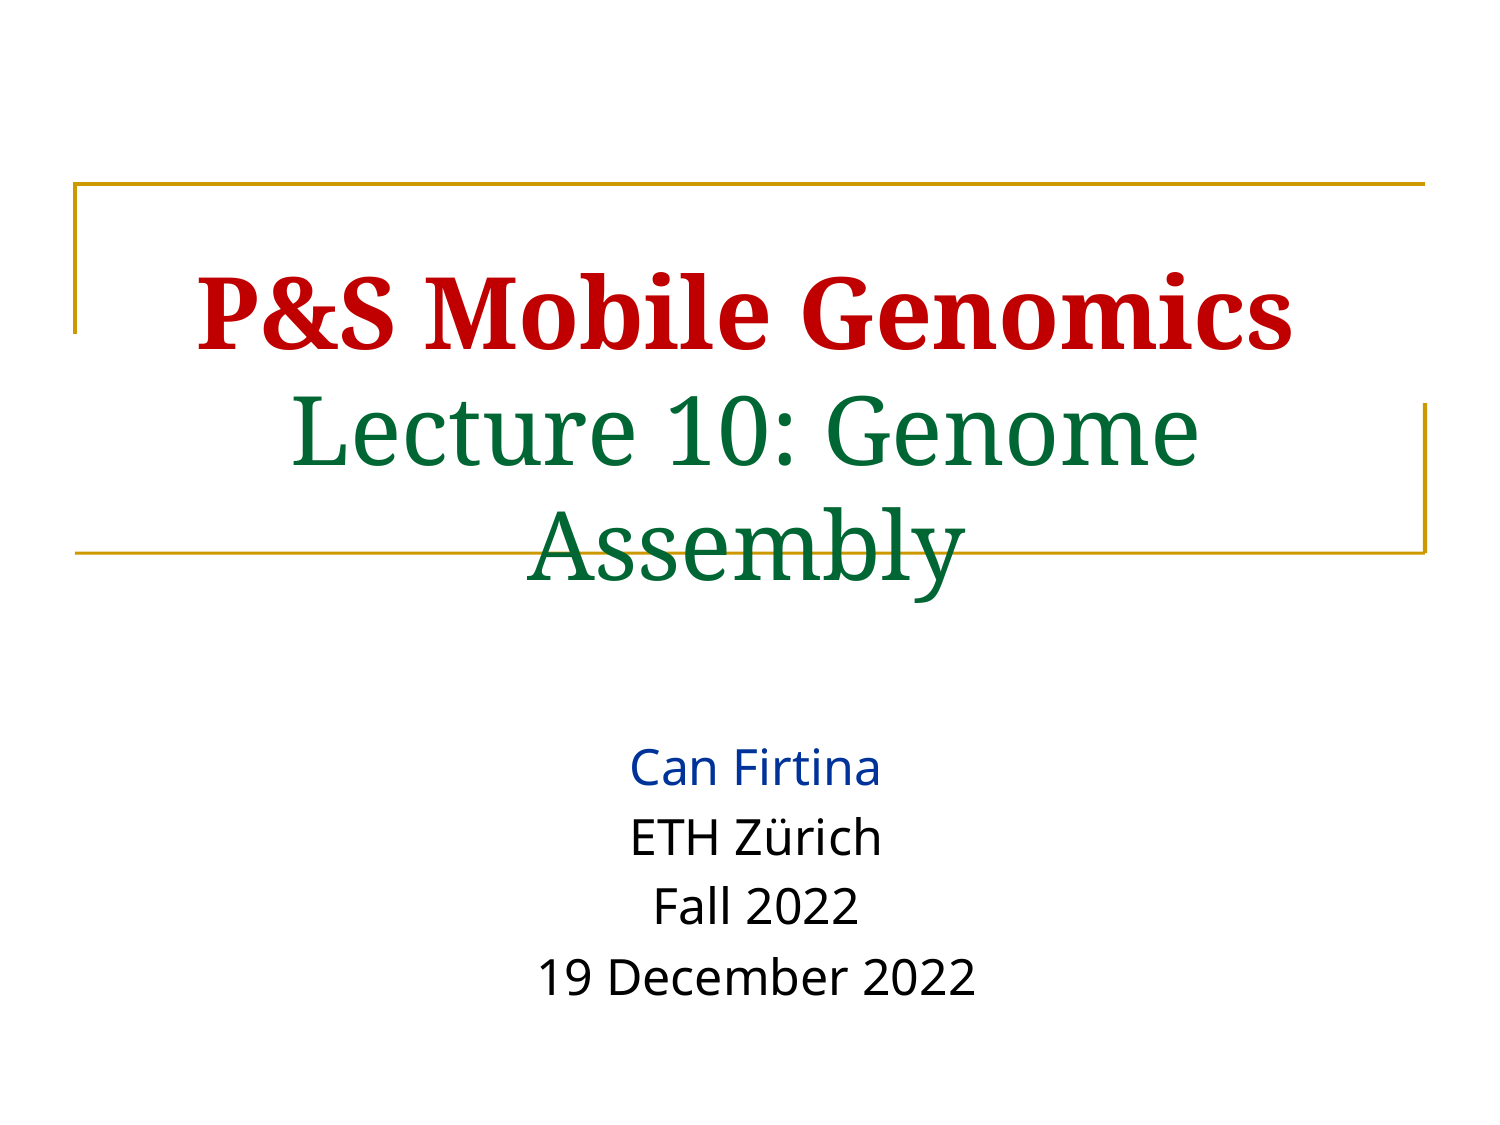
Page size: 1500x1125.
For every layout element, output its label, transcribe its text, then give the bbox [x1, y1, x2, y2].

subtitle Can Firtina ETH Zürich Fall 2022 19 December 2022 [112, 587, 1400, 1064]
title P&S Mobile Genomics Lecture 10: Genome Assembly [54, 122, 1438, 433]
